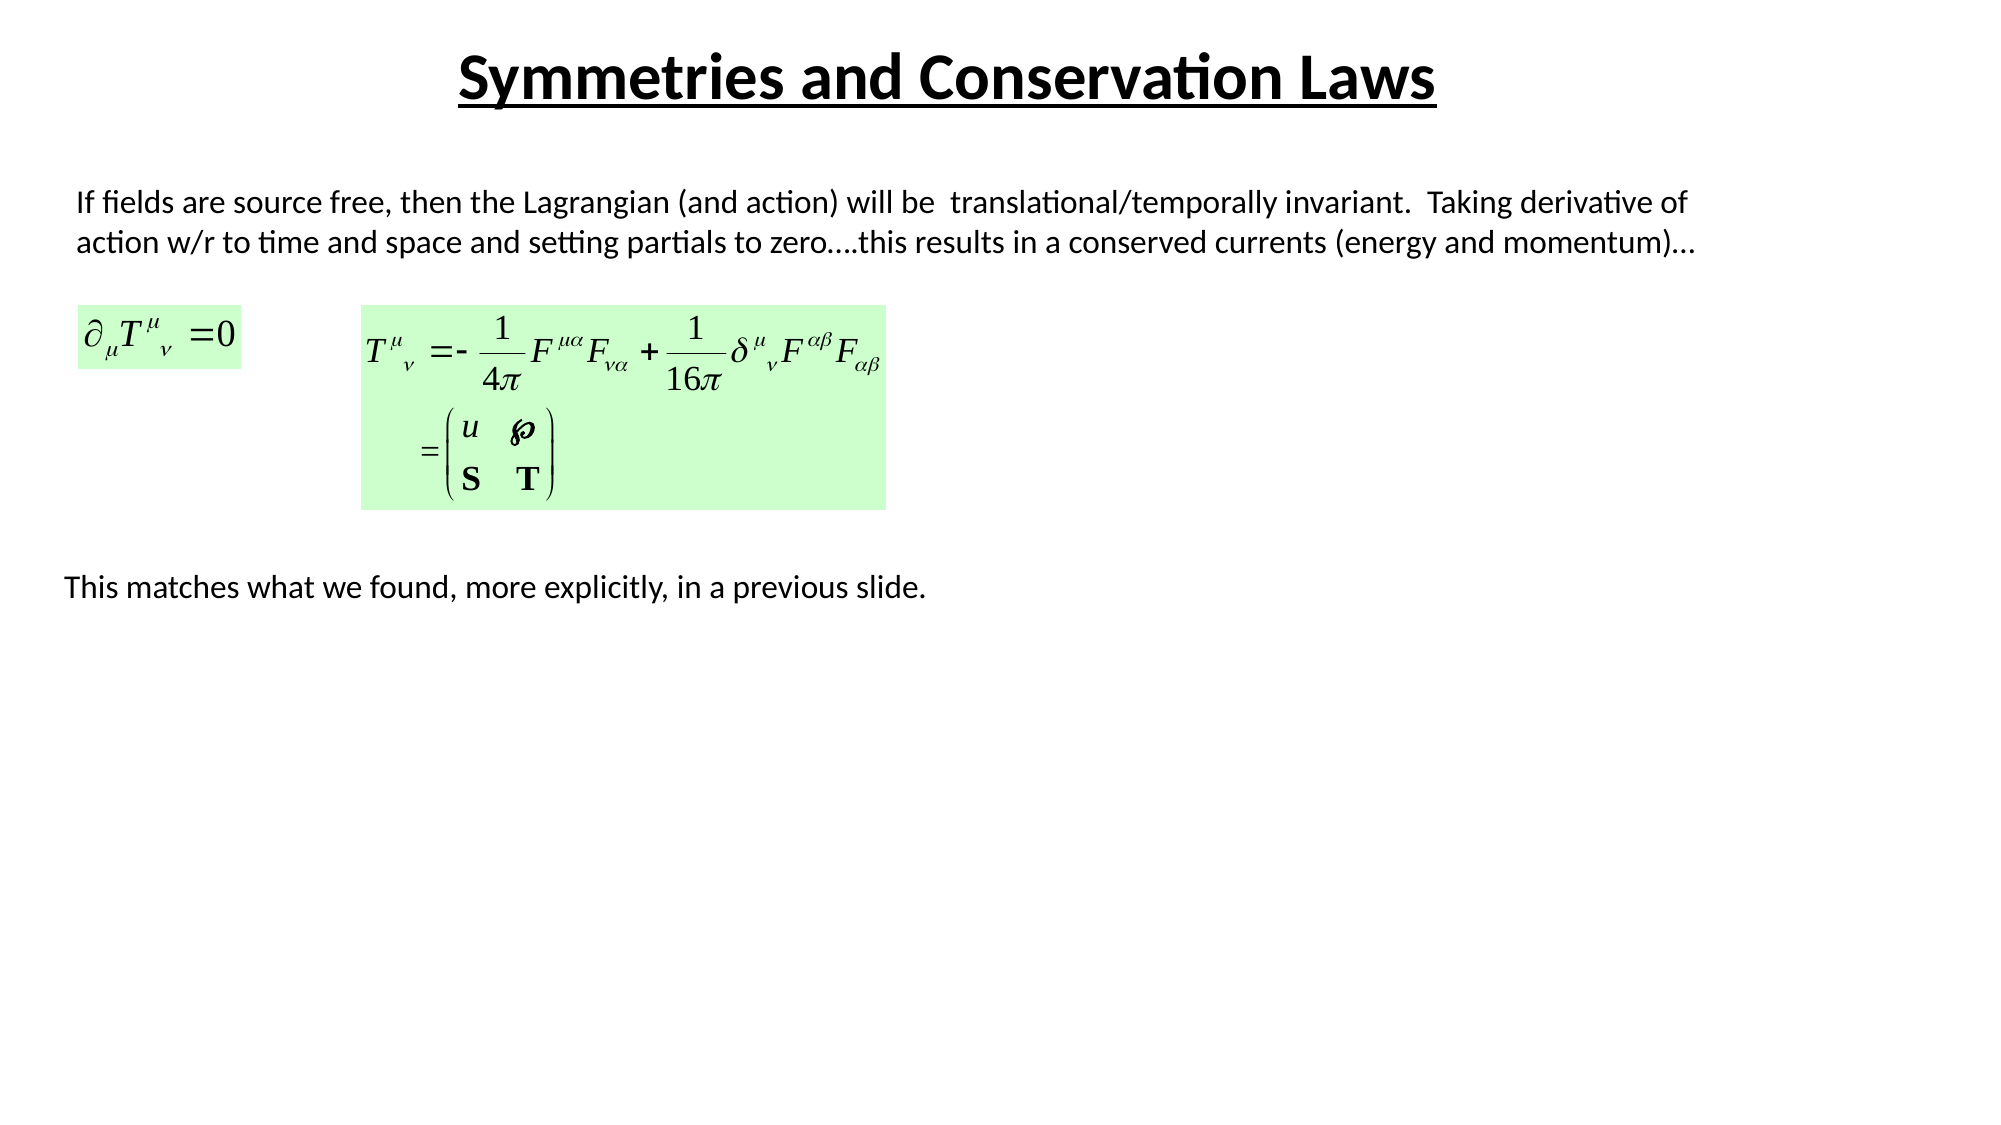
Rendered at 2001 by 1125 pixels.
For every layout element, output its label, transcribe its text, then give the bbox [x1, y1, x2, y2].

text_box Symmetries and Conservation Laws [443, 34, 1580, 145]
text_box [78, 304, 242, 369]
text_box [361, 304, 886, 510]
text_box This matches what we found, more explicitly, in a previous slide. [49, 558, 1024, 613]
text_box If fields are source free, then the Lagrangian (and action) will be translational/temporally invariant. Taking derivative of action w/r to time and space and setting partials to zero….this results in a conserved currents (energy and momentum)… [61, 172, 1769, 267]
